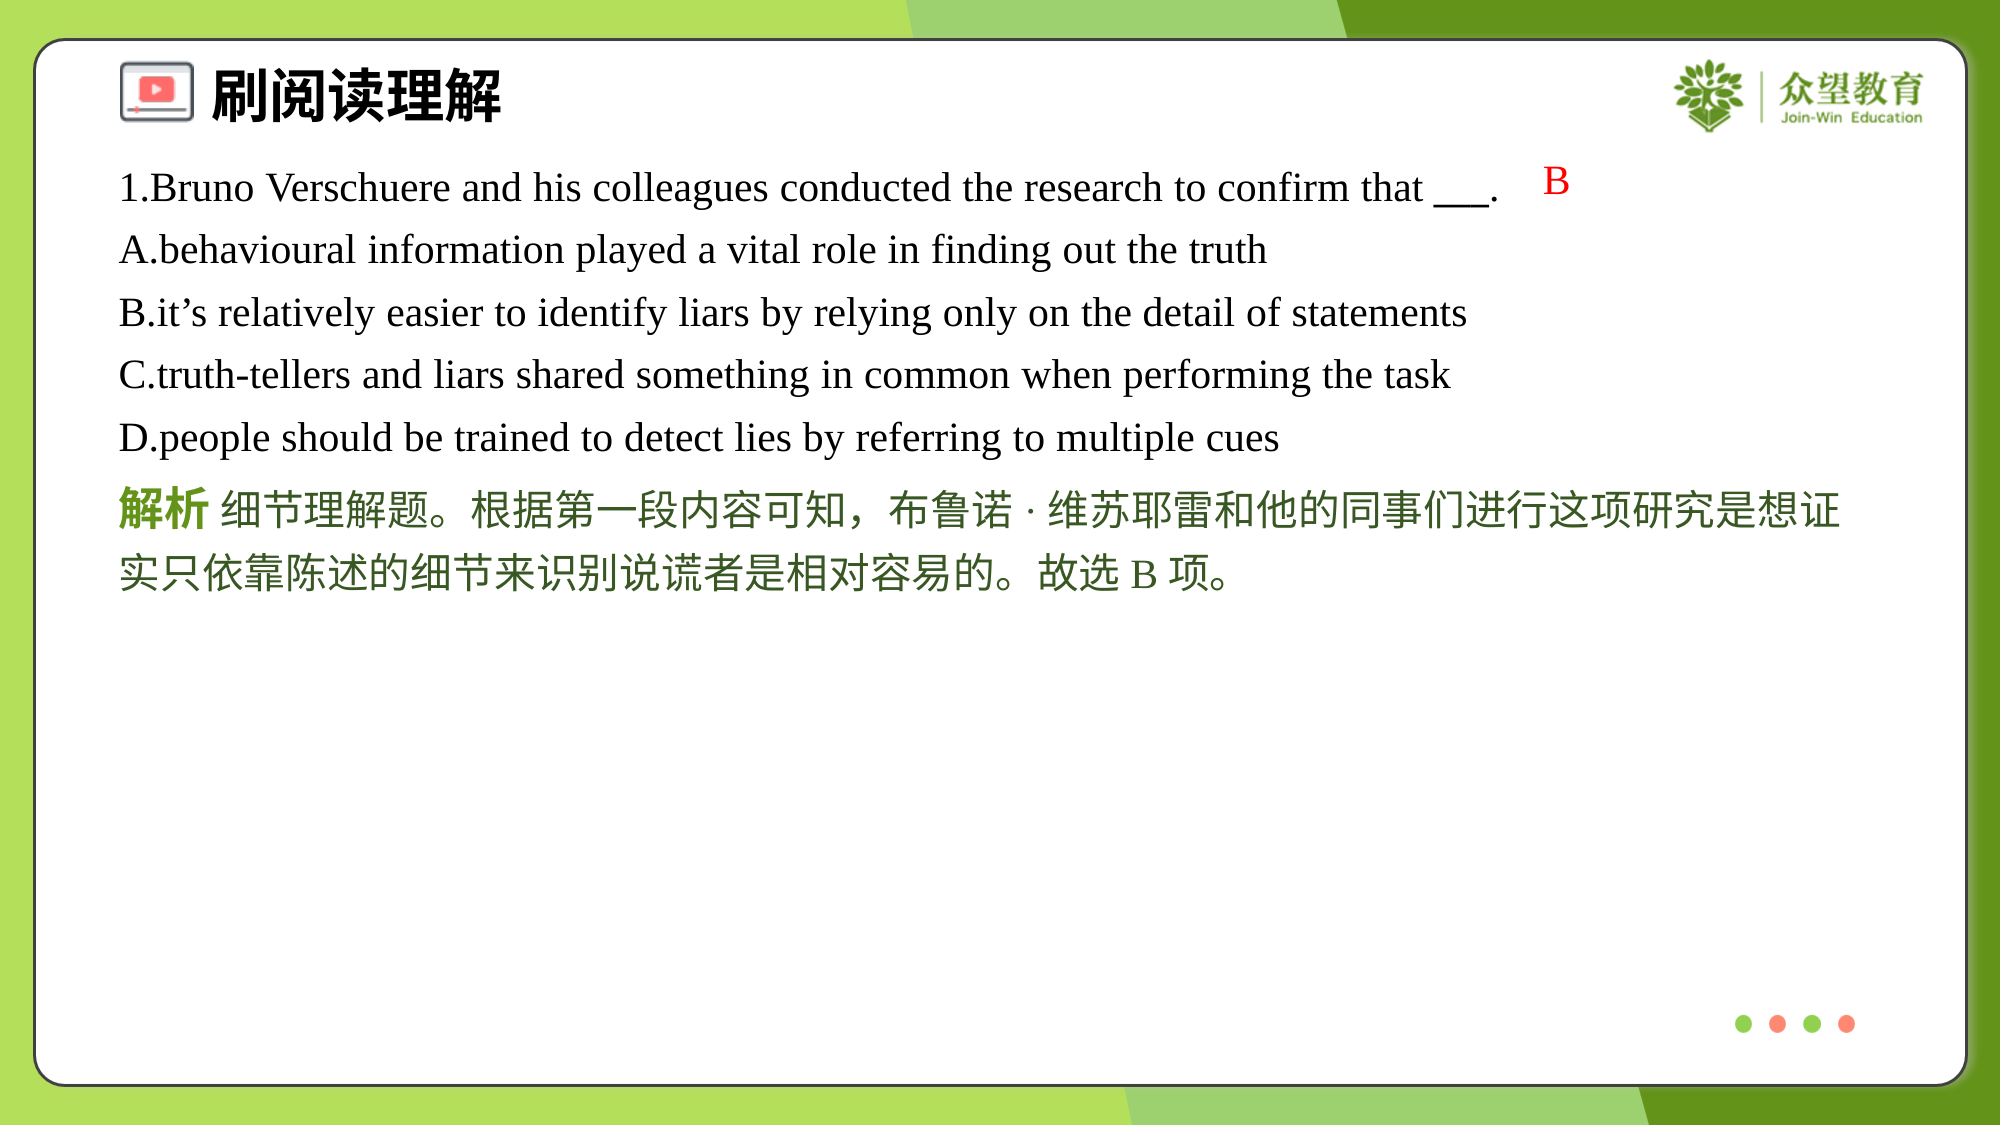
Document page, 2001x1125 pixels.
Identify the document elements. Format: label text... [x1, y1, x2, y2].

text_box 1.Bruno Verschuere and his colleagues conducted the research to confirm that ___. [118, 146, 1883, 204]
text_box 解析 细节理解题。根据第一段内容可知，布鲁诺·维苏耶雷和他的同事们进行这项研究是想证实只依靠陈述的细节来识别说谎者是相对容易的。故选B项。 [118, 465, 1883, 593]
picture [0, 0, 2000, 1125]
text_box B [1538, 140, 1576, 199]
text_box A.behavioural information played a vital role in finding out the truth B.it’s relatively easier to identify liars by relying only on the detail of statements C.truth-tellers and liars shared something in common when performing the task D.people should be trained to detect lies by referring to multiple cues [118, 209, 1883, 455]
